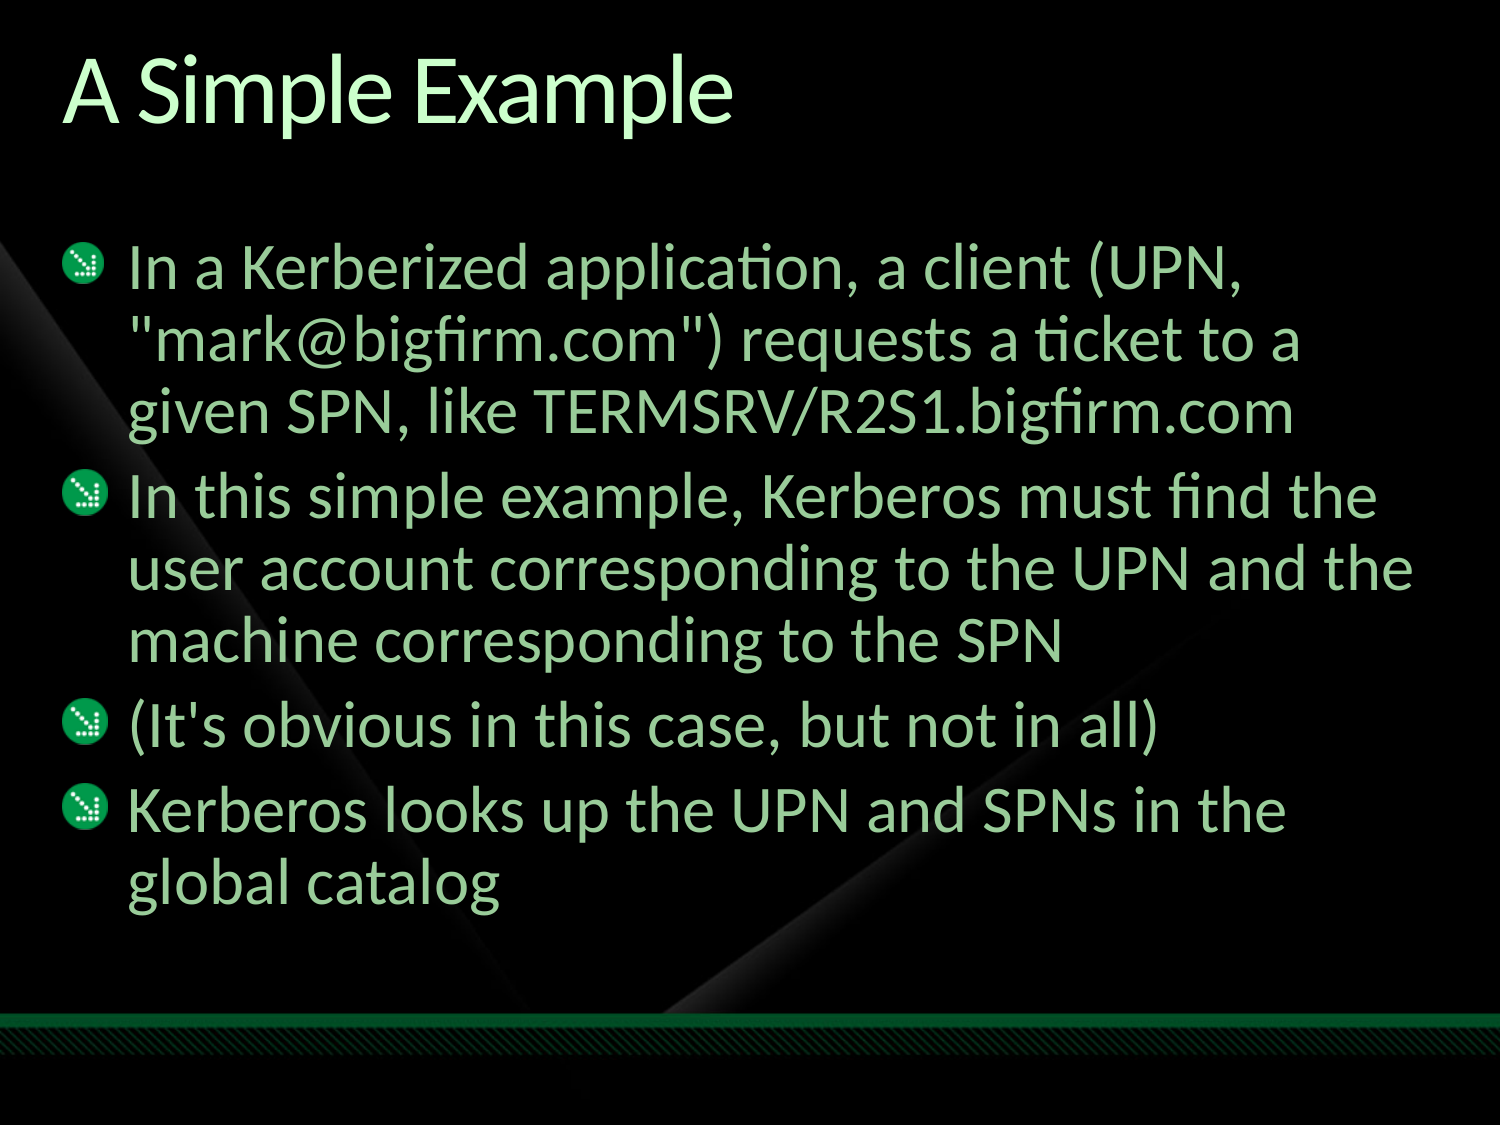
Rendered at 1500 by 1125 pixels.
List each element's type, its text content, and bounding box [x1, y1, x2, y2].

picture [0, 0, 1500, 1125]
list In a Kerberized application, a client (UPN, "mark@bigfirm.com") requests a ticket to a given SPN, like TERMSRV/R2S1.bigfirm.com In this simple example, Kerberos must find the user account corresponding to the UPN and the machine corresponding to the SPN (It's obvious in this case, but not in all) Kerberos looks up the UPN and SPNs in the global catalog [62, 231, 1438, 980]
title A Simple Example [62, 37, 1438, 147]
